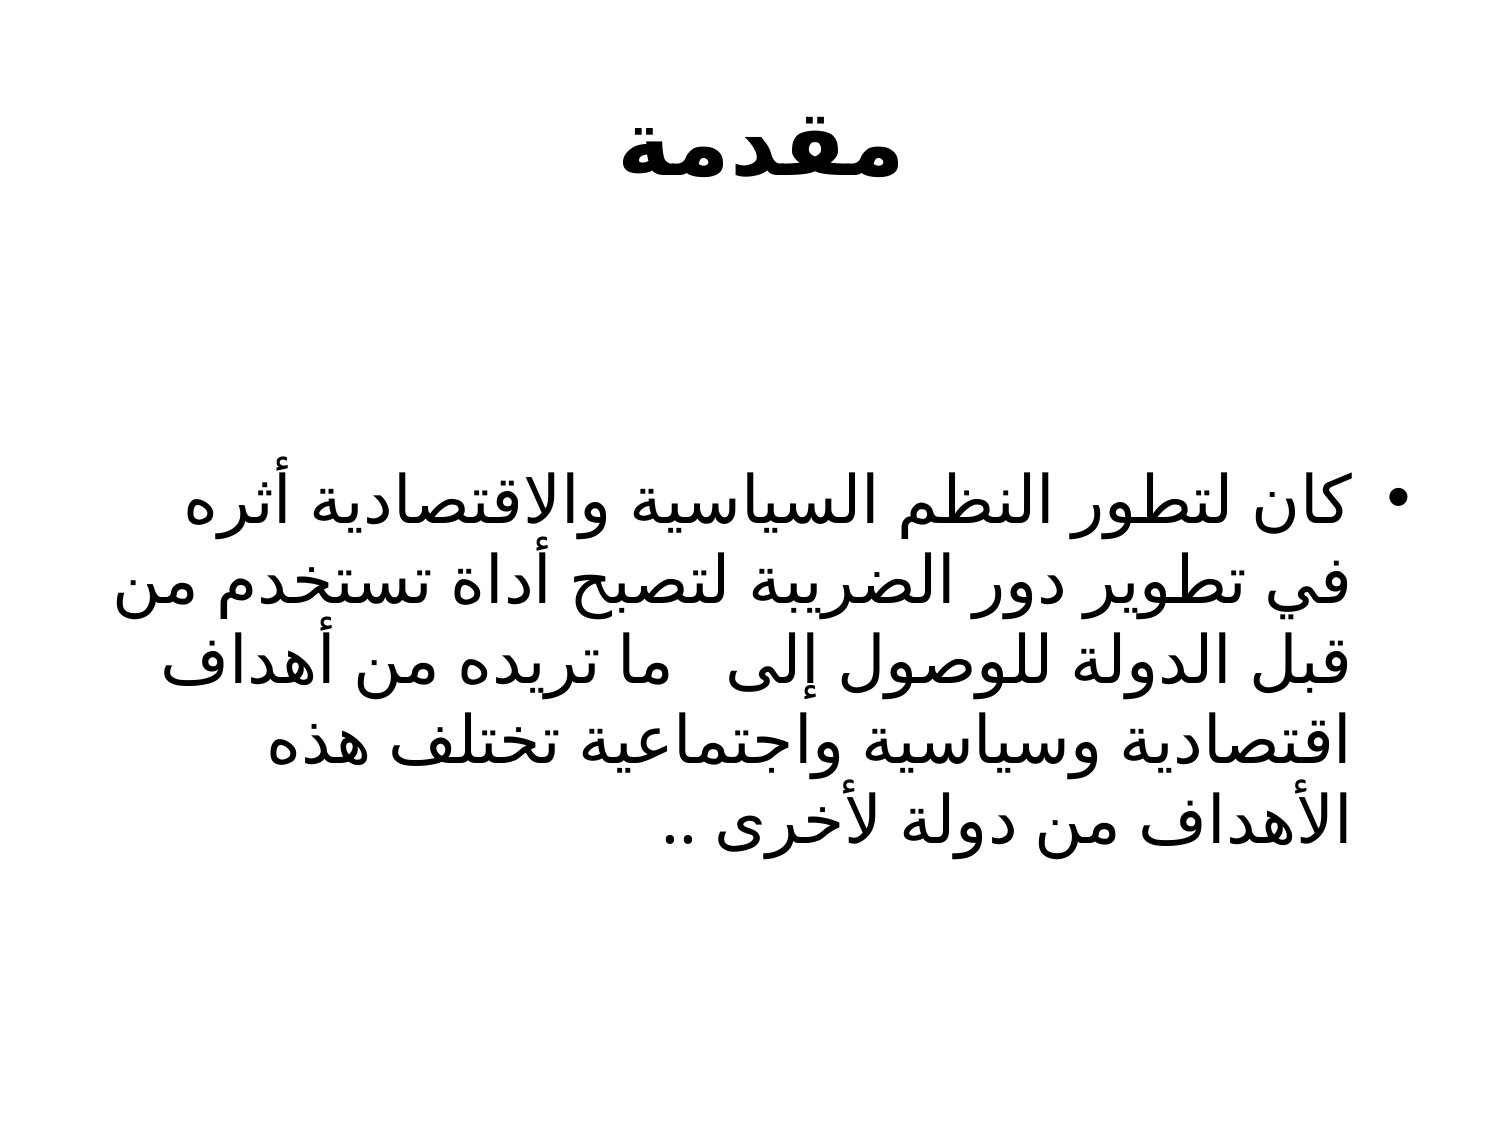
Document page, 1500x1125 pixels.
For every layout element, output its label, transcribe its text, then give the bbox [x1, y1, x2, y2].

title مقدمة [75, 45, 1425, 233]
list كان لتطور النظم السياسية والاقتصادية أثره في تطوير دور الضريبة لتصبح أداة تستخدم من قبل الدولة للوصول إلى ما تريده من أهداف اقتصادية وسياسية واجتماعية تختلف هذه الأهداف من دولة لأخرى .. [75, 262, 1425, 1005]
